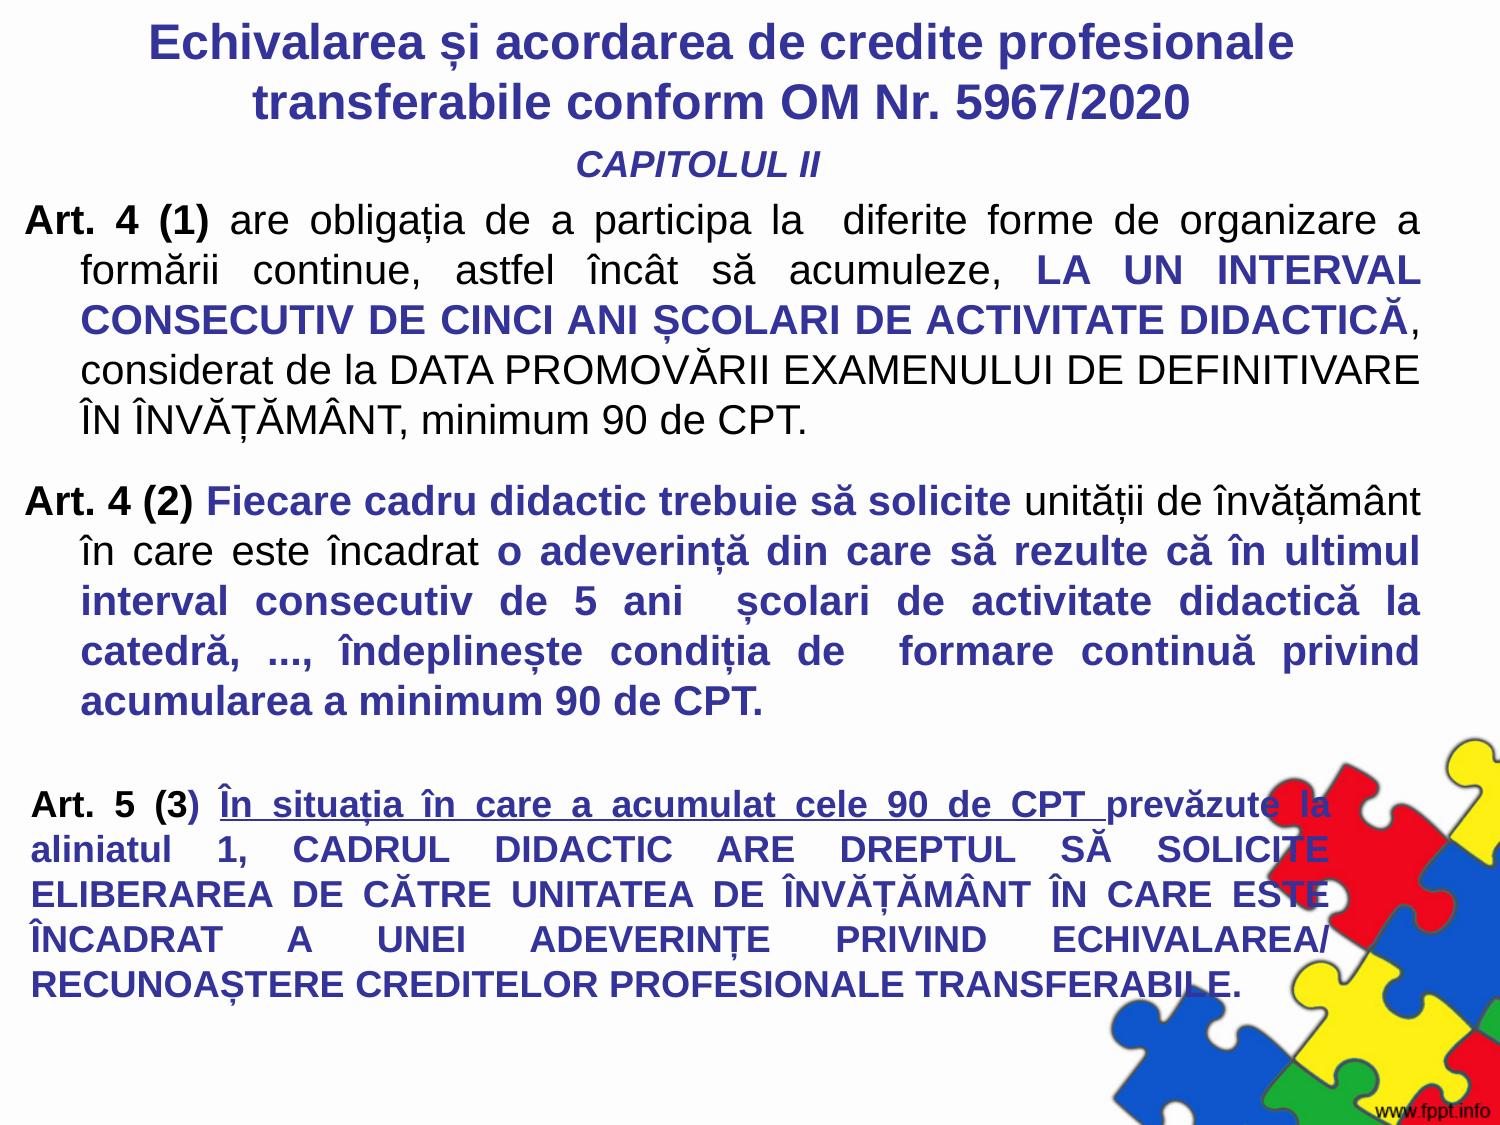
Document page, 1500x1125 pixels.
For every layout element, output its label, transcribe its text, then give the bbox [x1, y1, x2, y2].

text_box CAPITOLUL II [560, 132, 836, 192]
text_box Art. 5 (3) În situația în care a acumulat cele 90 de CPT prevăzute la aliniatul 1, CADRUL DIDACTIC ARE DREPTUL SĂ SOLICITE ELIBERAREA DE CĂTRE UNITATEA DE ÎNVĂȚĂMÂNT ÎN CARE ESTE ÎNCADRAT A UNEI ADEVERINȚE PRIVIND ECHIVALAREA/ RECUNOAȘTERE CREDITELOR PROFESIONALE TRANSFERABILE. [15, 772, 1346, 1013]
text_box Art. 4 (1) are obligația de a participa la diferite forme de organizare a formării continue, astfel încât să acumuleze, LA UN INTERVAL CONSECUTIV DE CINCI ANI ȘCOLARI DE ACTIVITATE DIDACTICĂ, considerat de la DATA PROMOVĂRII EXAMENULUI DE DEFINITIVARE ÎN ÎNVĂȚĂMÂNT, minimum 90 de CPT. [9, 185, 1436, 451]
title Echivalarea și acordarea de credite profesionale transferabile conform OM Nr. 5967/2020 [47, 0, 1398, 140]
text_box Art. 4 (2) Fiecare cadru didactic trebuie să solicite unității de învățământ în care este încadrat o adeverință din care să rezulte că în ultimul interval consecutiv de 5 ani școlari de activitate didactică la catedră, ..., îndeplinește condiția de formare continuă privind acumularea a minimum 90 de CPT. [9, 466, 1436, 731]
picture [0, 0, 1500, 1125]
